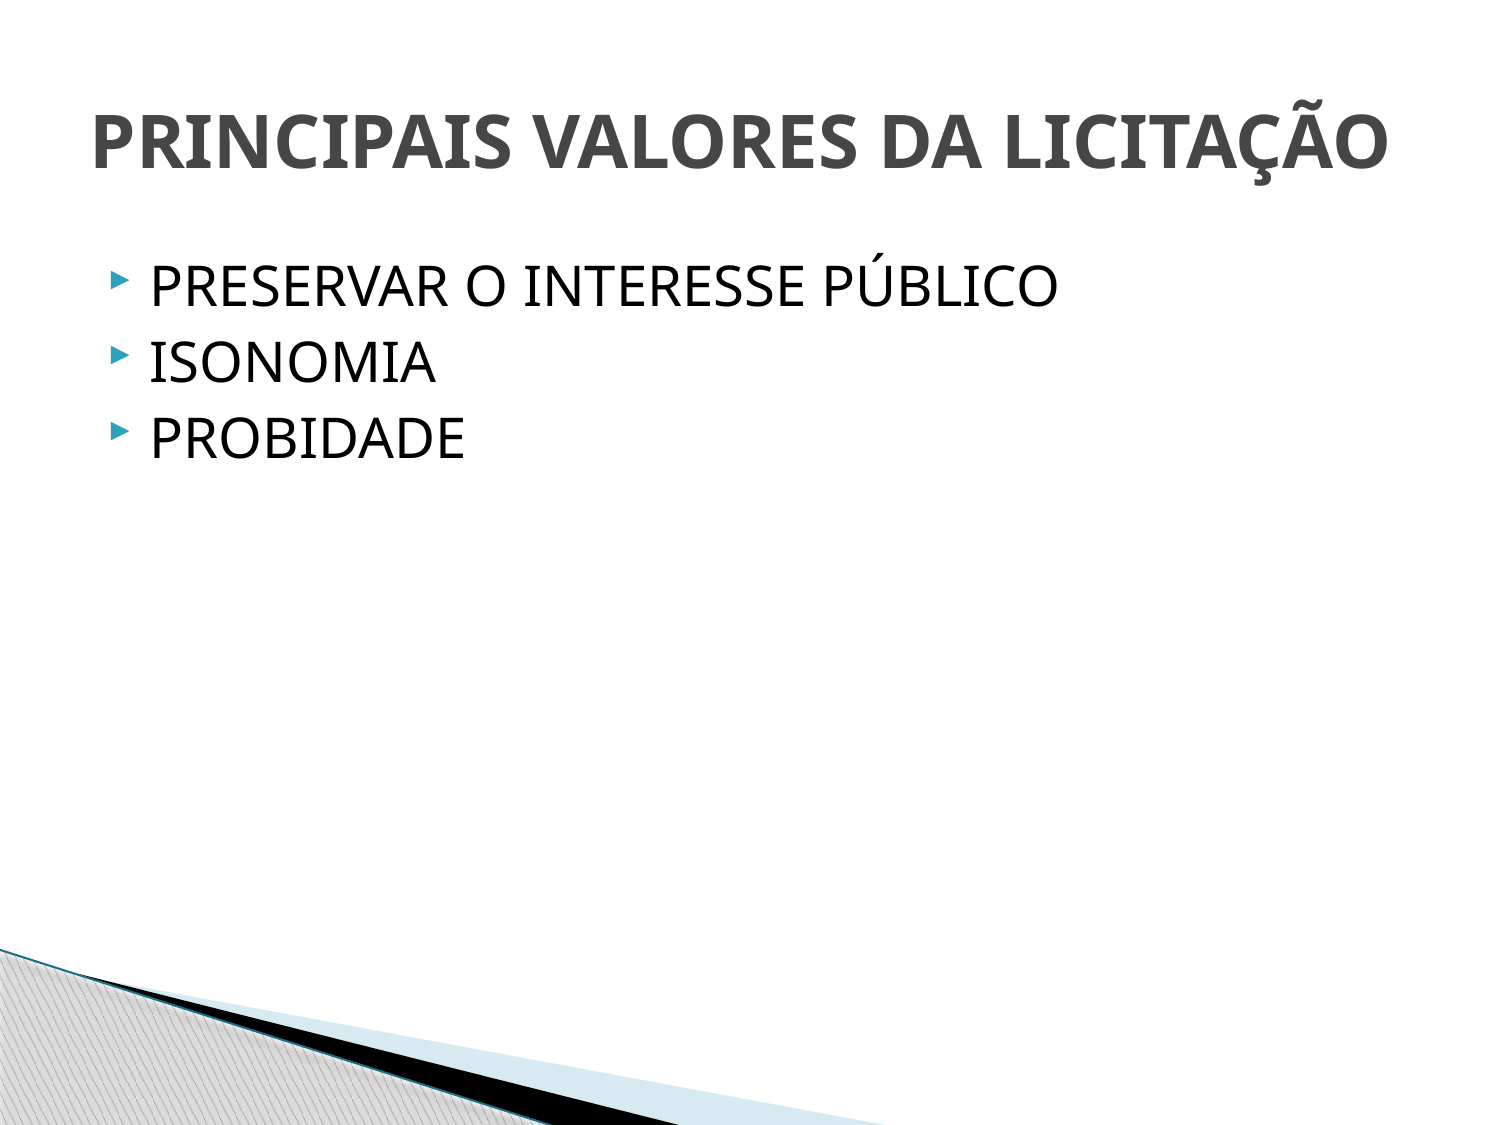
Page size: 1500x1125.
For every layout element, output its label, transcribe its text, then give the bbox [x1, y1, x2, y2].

title PRINCIPAIS VALORES DA LICITAÇÃO [75, 45, 1425, 233]
list PRESERVAR O INTERESSE PÚBLICO ISONOMIA PROBIDADE [75, 243, 1425, 986]
